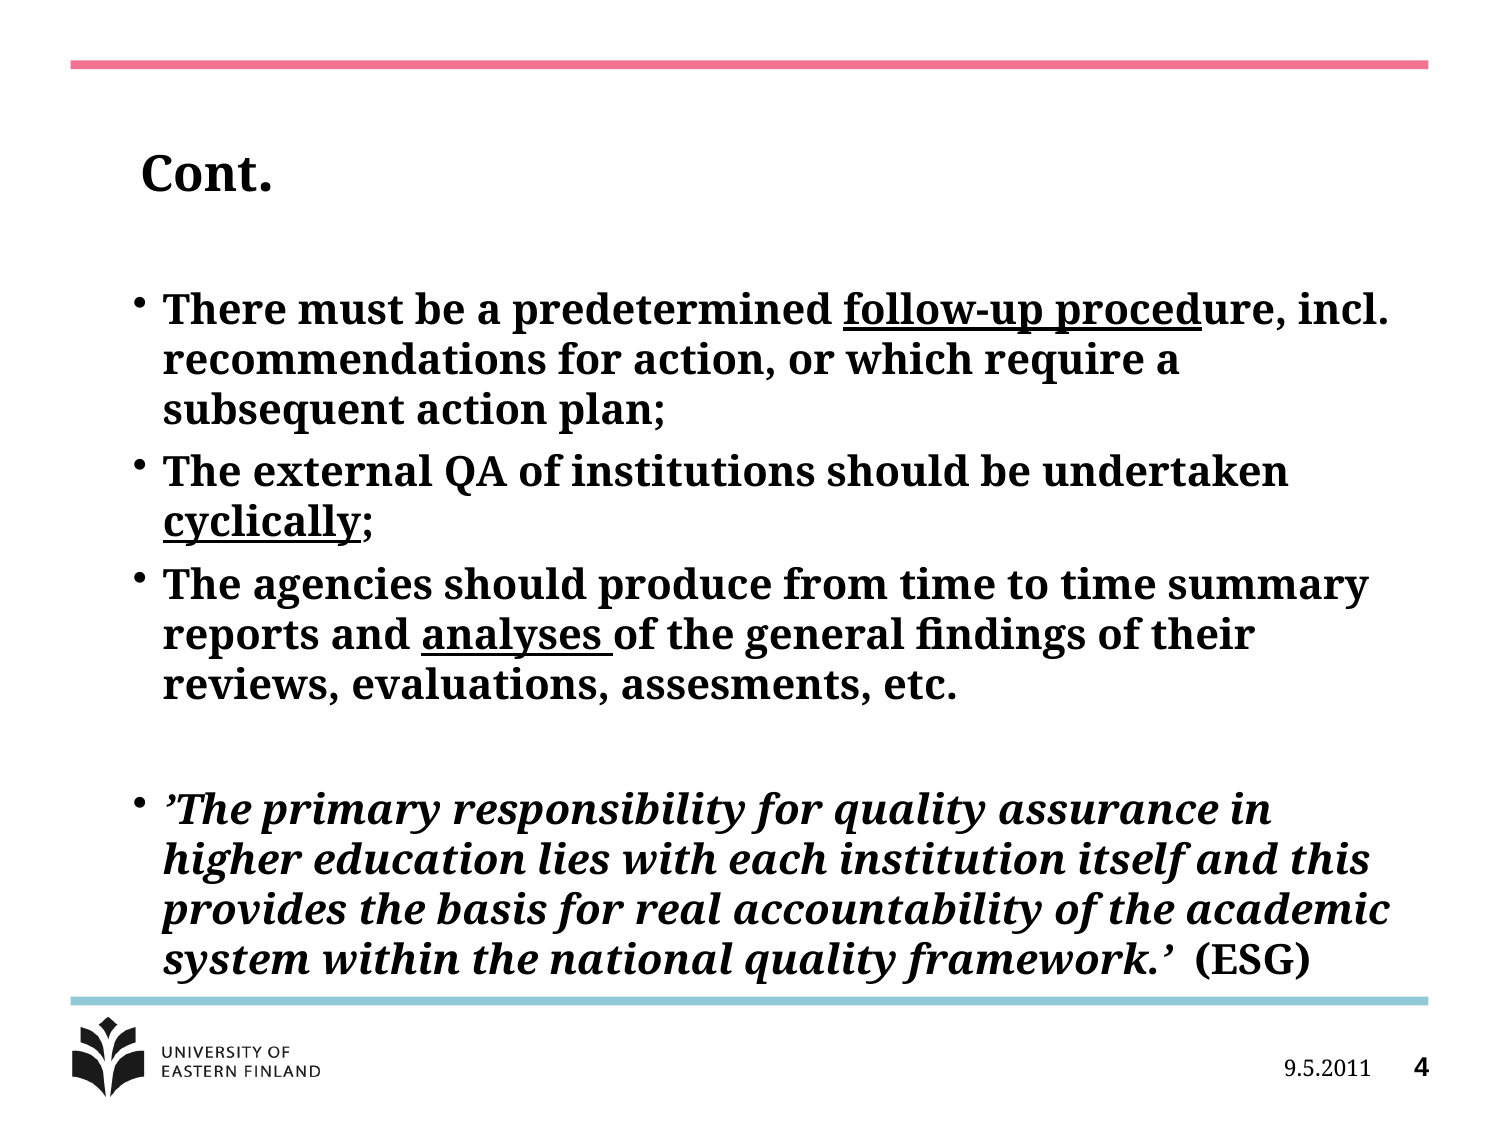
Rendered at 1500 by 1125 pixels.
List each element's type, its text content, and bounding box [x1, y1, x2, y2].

picture [67, 1012, 325, 1100]
title Cont. [124, 124, 1437, 180]
slide_number 4 [1369, 1046, 1430, 1089]
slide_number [1228, 1046, 1369, 1089]
list There must be a predetermined follow-up procedure, incl. recommendations for action, or which require a subsequent action plan; The external QA of institutions should be undertaken cyclically; The agencies should produce from time to time summary reports and analyses of the general findings of their reviews, evaluations, assesments, etc. ’The primary responsibility for quality assurance in higher education lies with each institution itself and this provides the basis for real accountability of the academic system within the national quality framework.’ (ESG) [117, 212, 1430, 988]
